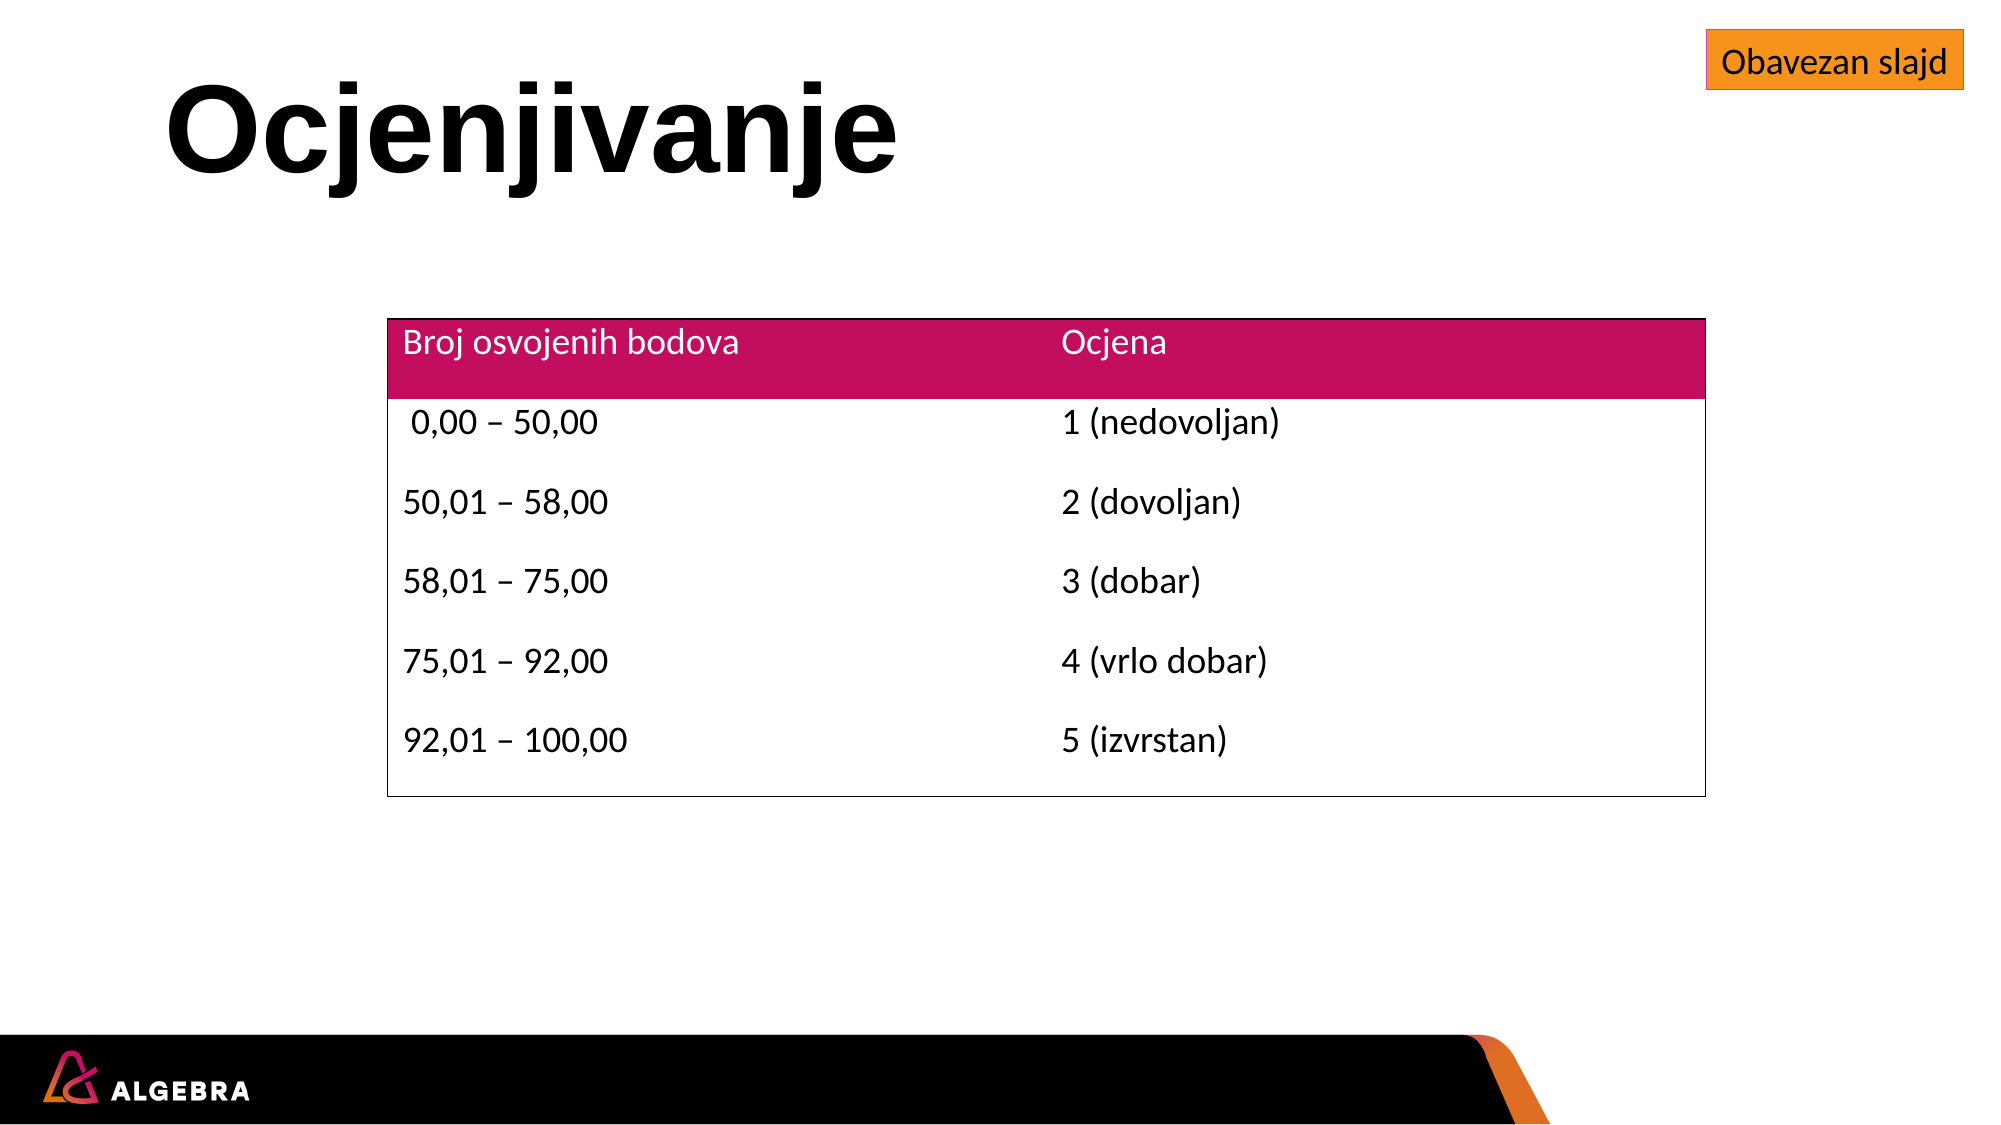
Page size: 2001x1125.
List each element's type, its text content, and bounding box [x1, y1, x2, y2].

picture [0, 1034, 1733, 1125]
table_cell 5 (izvrstan) [1047, 717, 1705, 796]
table_cell 50,01 – 58,00 [388, 478, 1047, 558]
text_box Obavezan slajd [1706, 29, 1964, 90]
table_cell 1 (nedovoljan) [1047, 399, 1705, 478]
table_header Ocjena [1047, 320, 1705, 399]
table_cell 58,01 – 75,00 [388, 558, 1047, 637]
title Ocjenjivanje [149, 34, 1650, 208]
table_cell 92,01 – 100,00 [388, 717, 1047, 796]
table_cell 4 (vrlo dobar) [1047, 637, 1705, 717]
table_header Broj osvojenih bodova [388, 320, 1047, 399]
table_cell 0,00 – 50,00 [388, 399, 1047, 478]
table_cell 3 (dobar) [1047, 558, 1705, 637]
table_cell 2 (dovoljan) [1047, 478, 1705, 558]
table_cell 75,01 – 92,00 [388, 637, 1047, 717]
